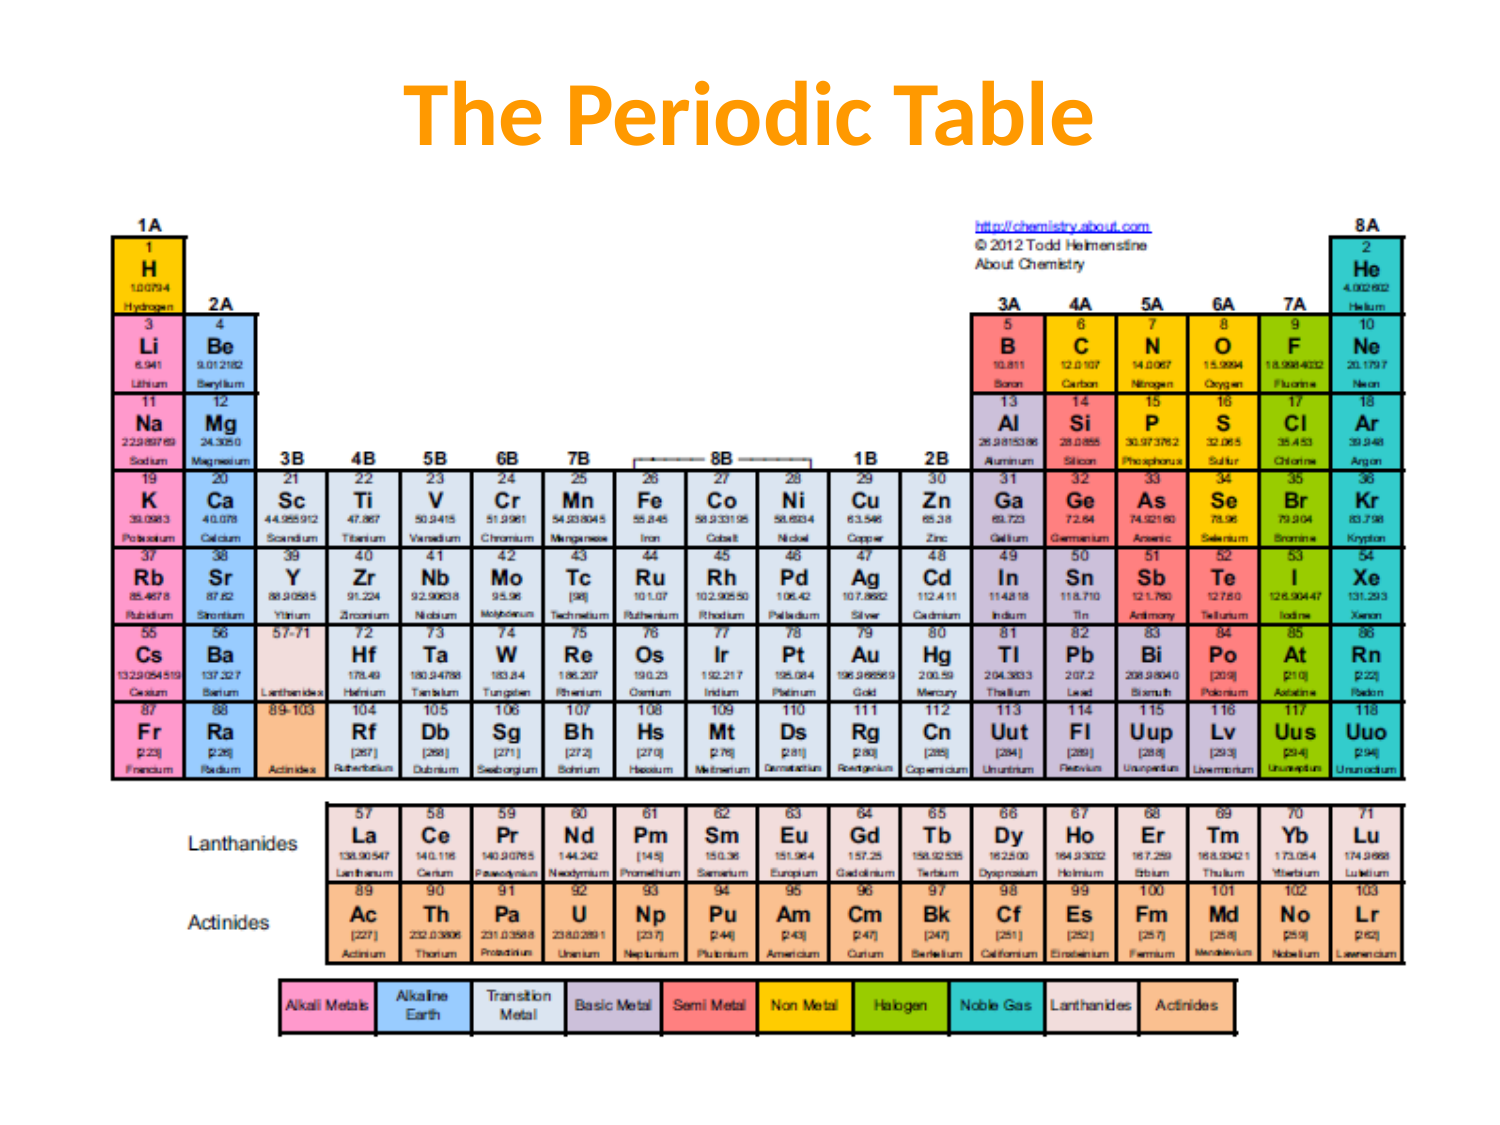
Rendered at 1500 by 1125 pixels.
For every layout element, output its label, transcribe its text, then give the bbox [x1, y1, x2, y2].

picture [100, 200, 1440, 1071]
title The Periodic Table [75, 45, 1425, 173]
